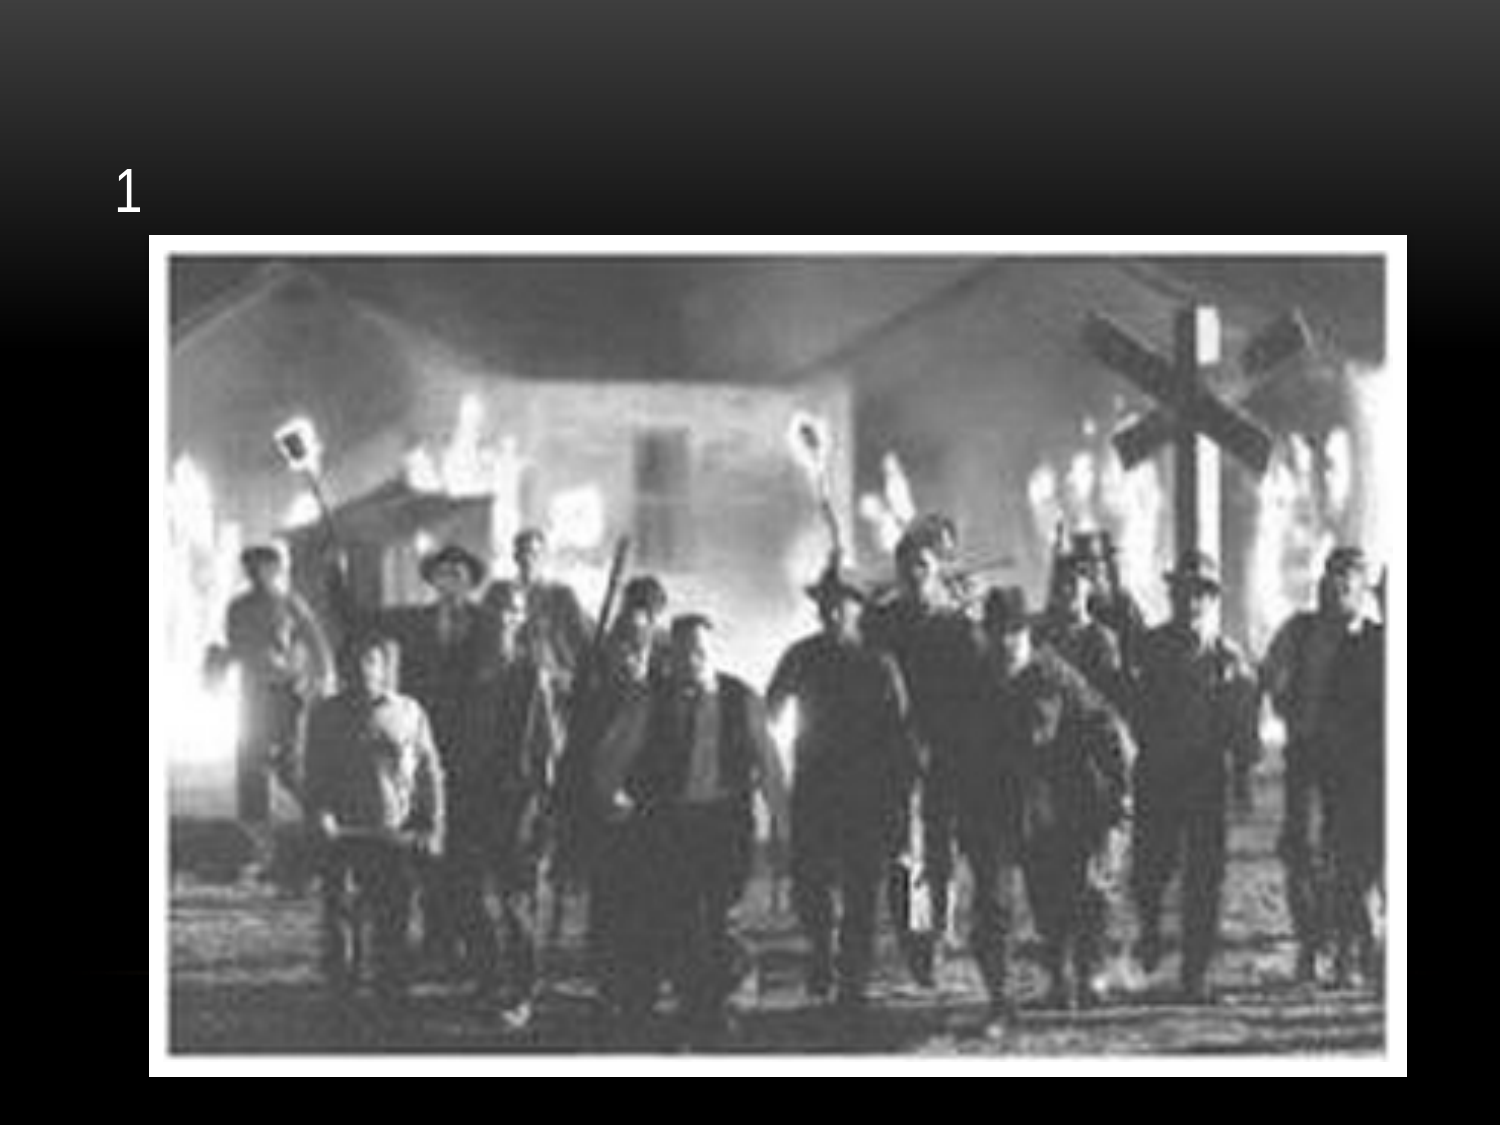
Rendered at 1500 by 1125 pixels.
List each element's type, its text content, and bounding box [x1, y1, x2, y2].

picture [0, 0, 1500, 1125]
title 1 [99, 45, 1400, 233]
